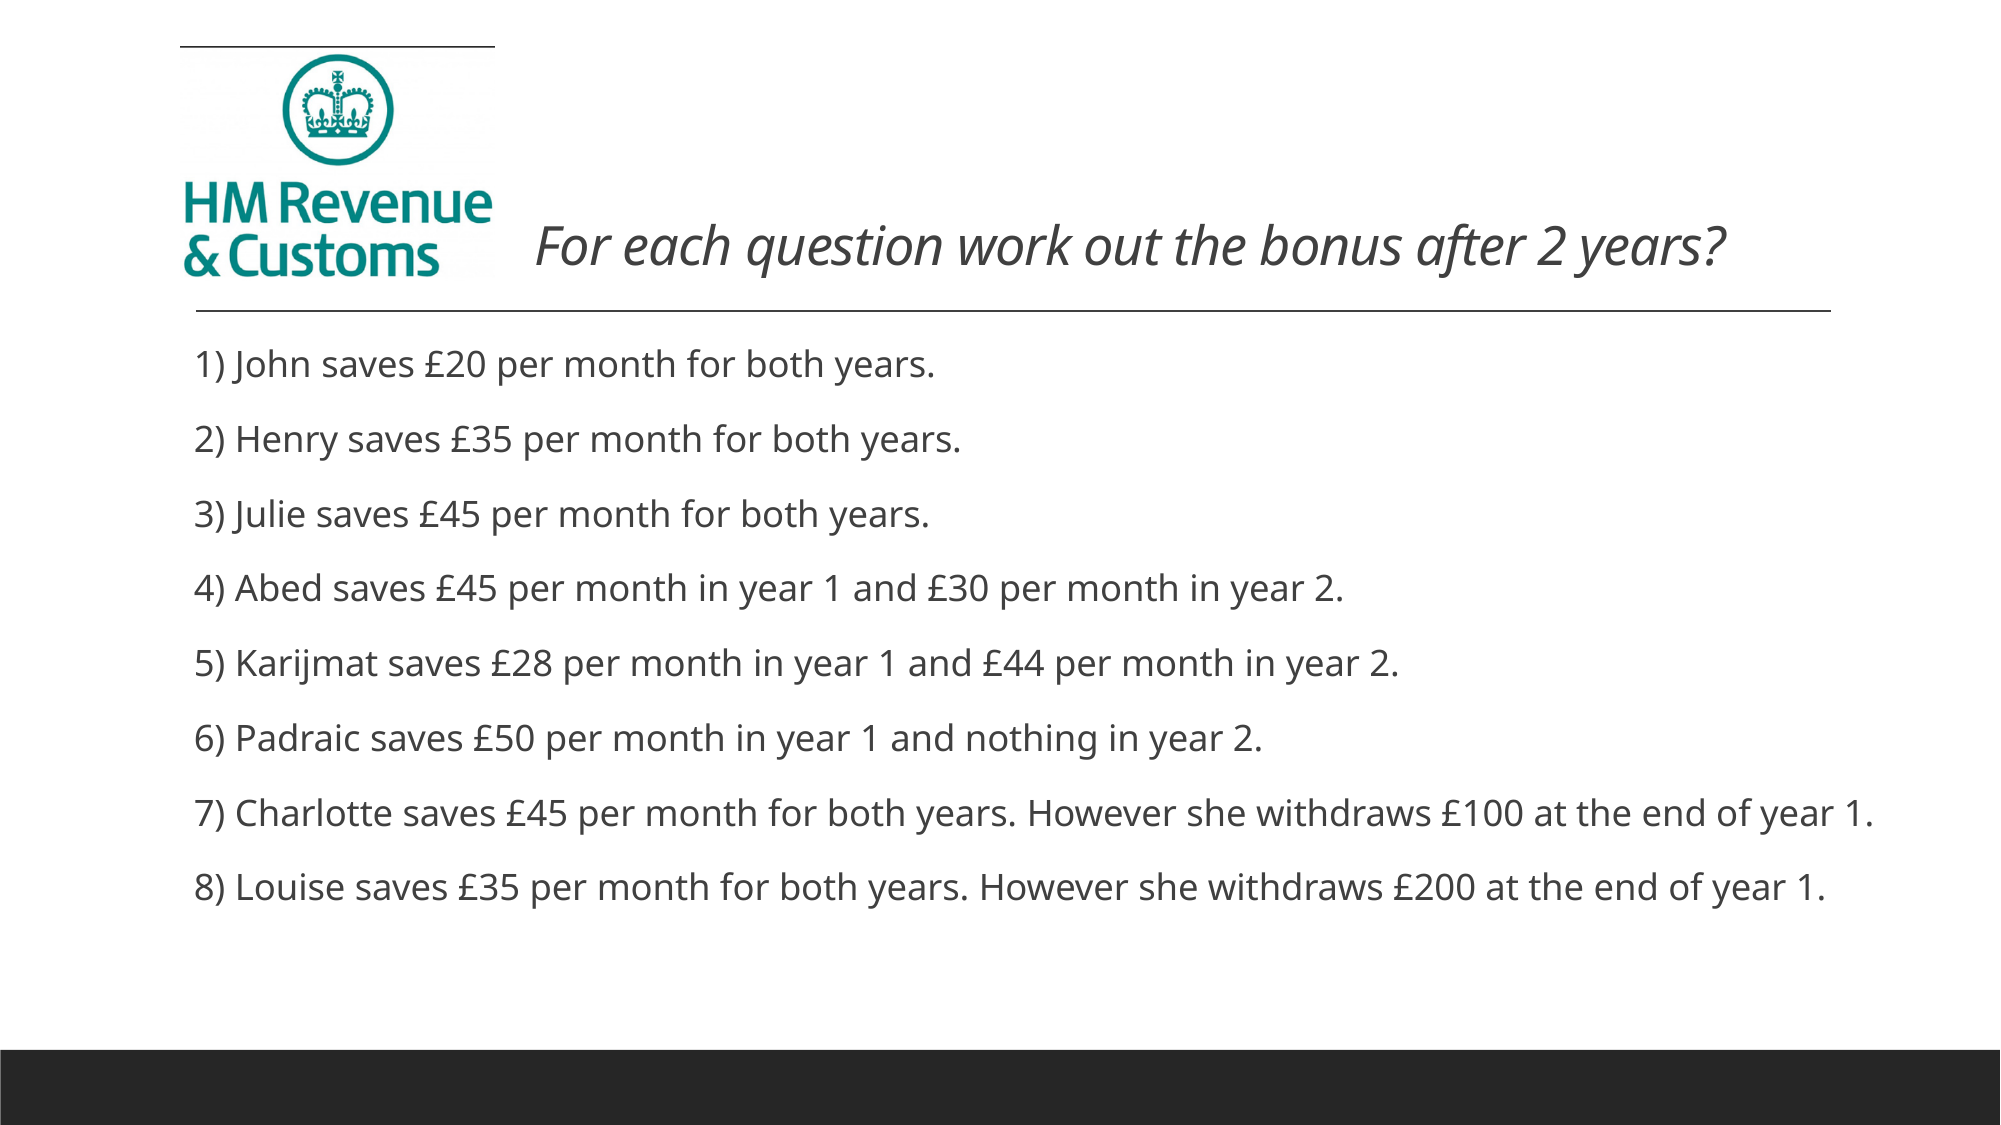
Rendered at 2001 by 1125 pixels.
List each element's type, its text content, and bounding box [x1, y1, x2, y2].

picture [179, 46, 496, 282]
list 1) John saves £20 per month for both years. 2) Henry saves £35 per month for both years. 3) Julie saves £45 per month for both years. 4) Abed saves £45 per month in year 1 and £30 per month in year 2. 5) Karijmat saves £28 per month in year 1 and £44 per month in year 2. 6) Padraic saves £50 per month in year 1 and nothing in year 2. 7) Charlotte saves £45 per month for both years. However she withdraws £100 at the end of year 1. 8) Louise saves £35 per month for both years. However she withdraws £200 at the end of year 1. [180, 329, 1885, 963]
title For each question work out the bonus after 2 years? [519, 47, 1885, 285]
